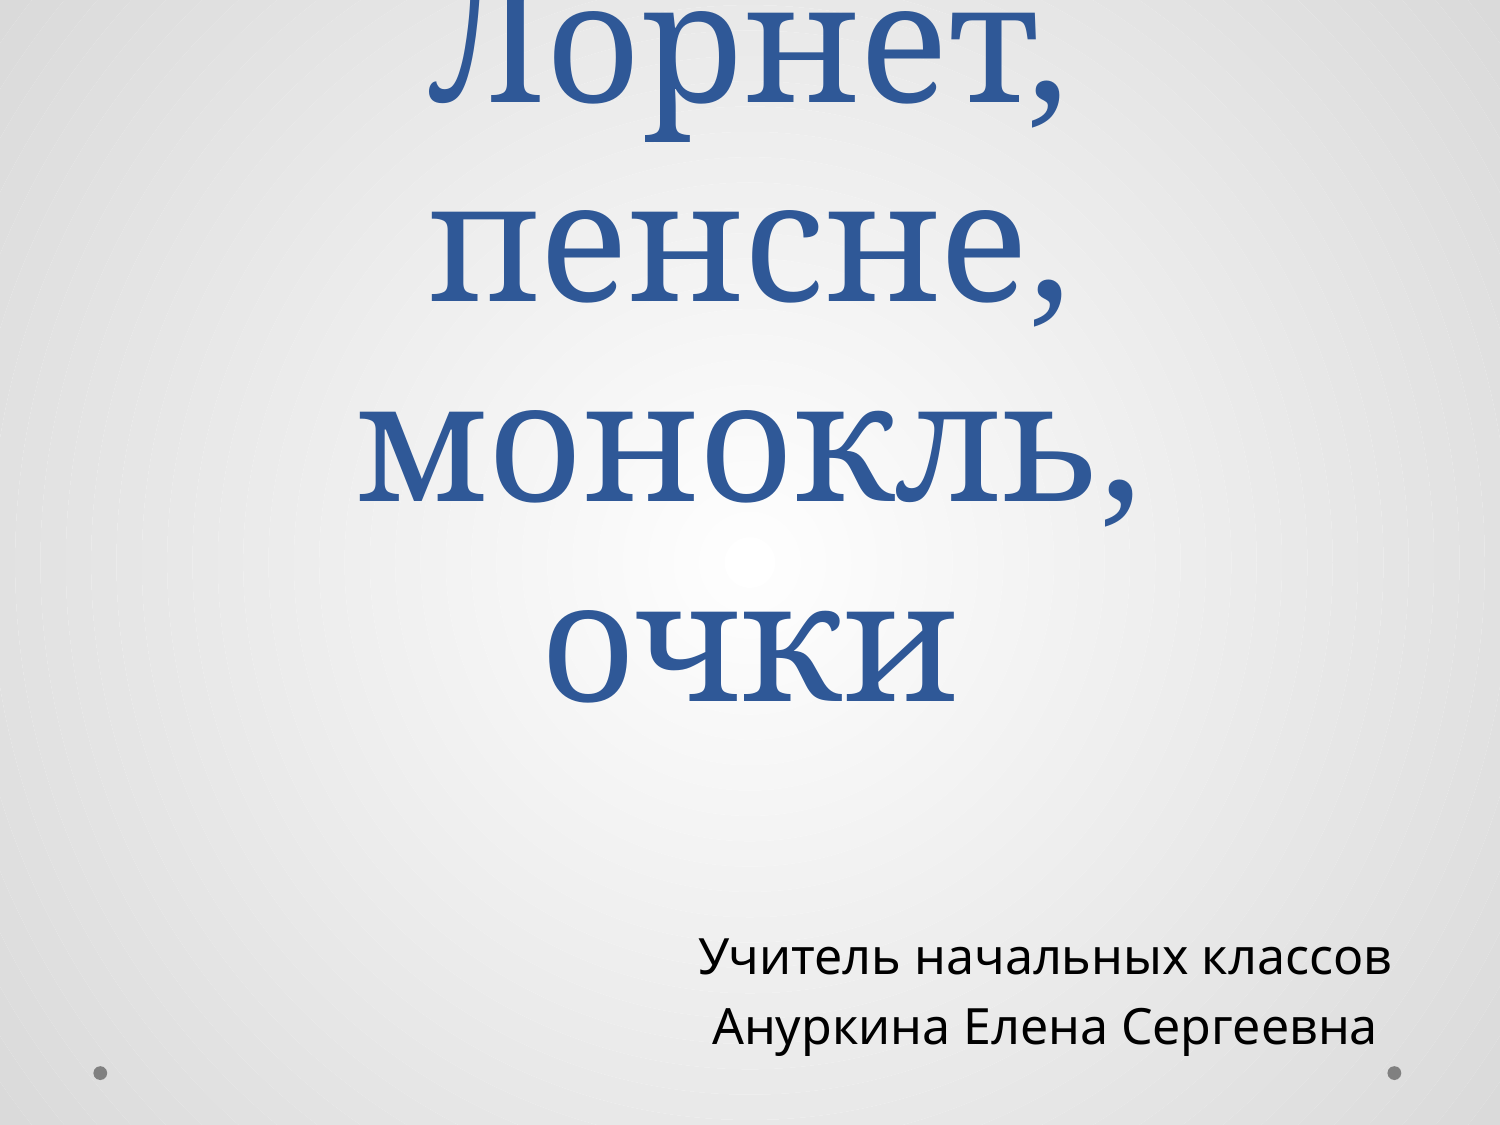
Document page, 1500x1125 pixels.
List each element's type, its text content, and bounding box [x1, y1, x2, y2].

title Лорнет, пенсне, монокль, очки [112, 42, 1388, 743]
subtitle Учитель начальных классов Ануркина Елена Сергеевна [596, 916, 1495, 1094]
